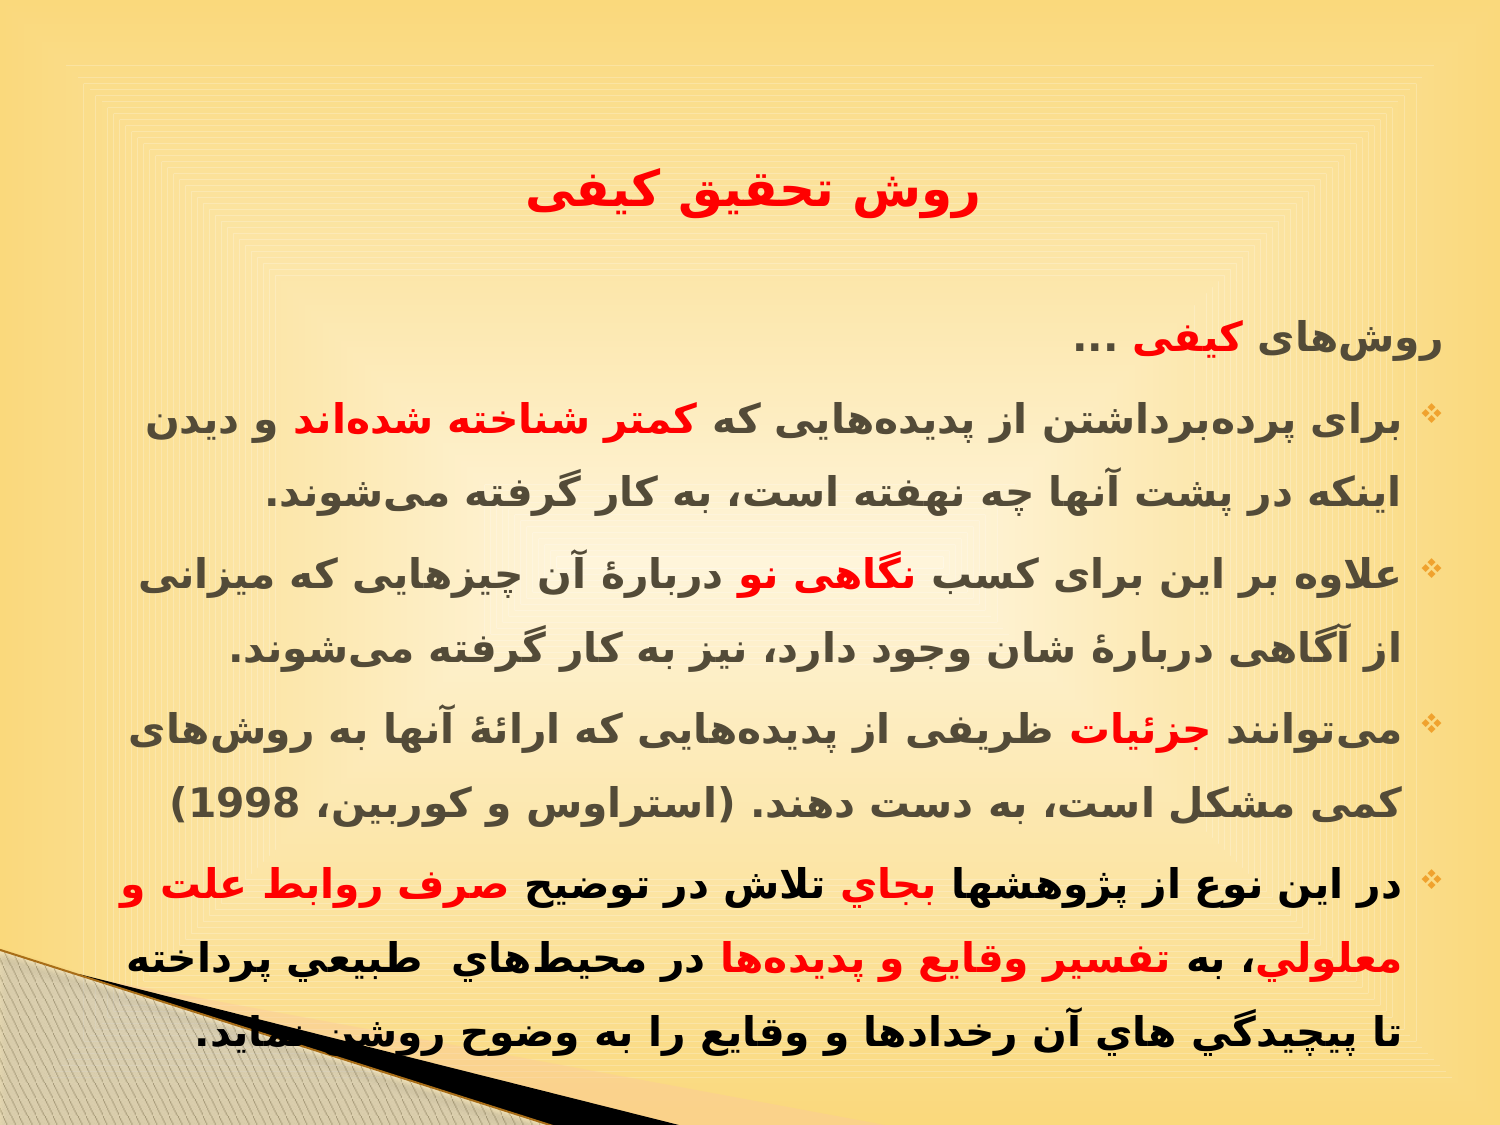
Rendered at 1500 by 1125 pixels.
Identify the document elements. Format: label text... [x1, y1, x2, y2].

text_box روش‌های کیفی ... برای پرده‌برداشتن از پدیده‌هایی که کمتر شناخته شده‌اند و دیدن اینکه در پشت آنها چه نهفته است، به کار گرفته می‌شوند. علاوه بر این برای کسب نگاهی نو دربارۀ آن چیزهایی که میزانی از آگاهی دربارۀ شان وجود دارد، نیز به کار گرفته می‌شوند. می‌توانند جزئیات ظریفی از پدیده‌هایی که ارائۀ آنها به روش‌های کمی مشکل است، به دست دهند. (استراوس و کوربین، 1998) در اين نوع از پژوهشها بجاي تلاش در توضيح صرف روابط علت و معلولي، به تفسير وقايع و پديده‌ها در محيط‌هاي طبيعي پرداخته تا پيچيدگي هاي آن رخدادها و وقايع را به وضوح روشن نمايد. [76, 278, 1477, 1071]
text_box روش تحقیق کیفی [76, 148, 1430, 224]
